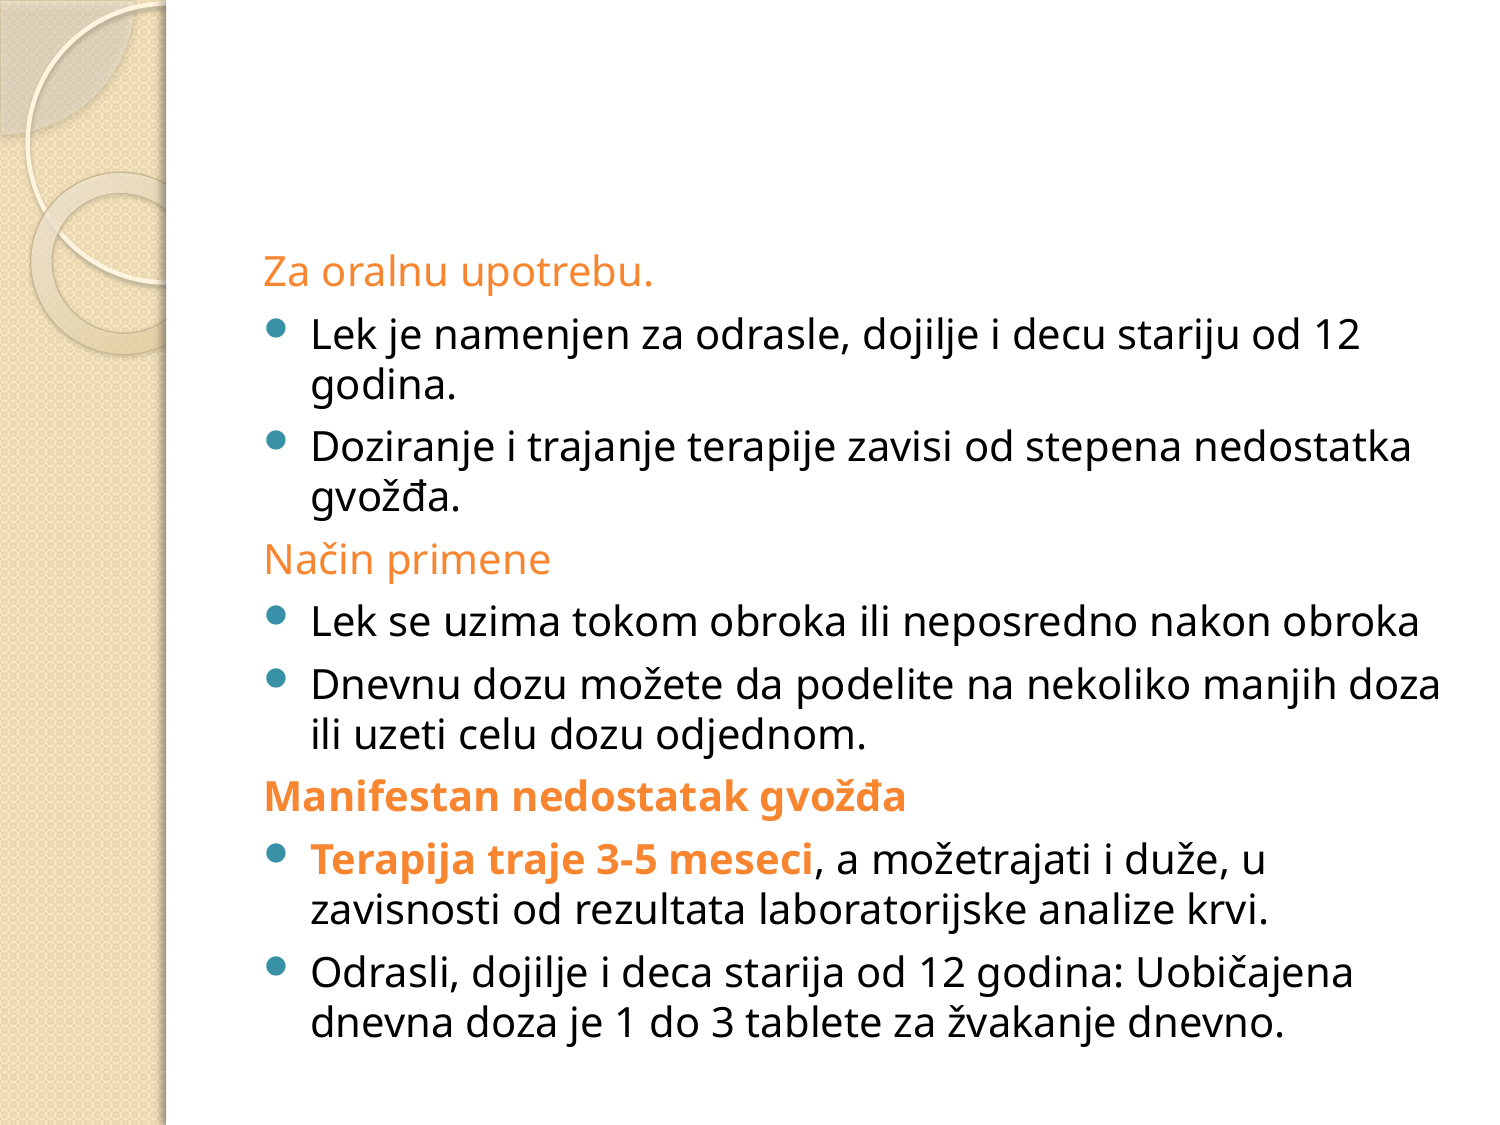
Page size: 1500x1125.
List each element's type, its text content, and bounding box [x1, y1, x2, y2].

list Za oralnu upotrebu. Lek je namenjen za odrasle, dojilje i decu stariju od 12 godina. Doziranje i trajanje terapije zavisi od stepena nedostatka gvožđa. Način primene Lek se uzima tokom obroka ili neposredno nakon obroka Dnevnu dozu možete da podelite na nekoliko manjih doza ili uzeti celu dozu odjednom. Manifestan nedostatak gvožđa Terapija traje 3-5 meseci, a možetrajati i duže, u zavisnosti od rezultata laboratorijske analize krvi. Odrasli, dojilje i deca starija od 12 godina: Uobičajena dnevna doza je 1 do 3 tablete za žvakanje dnevno. [235, 237, 1466, 1025]
